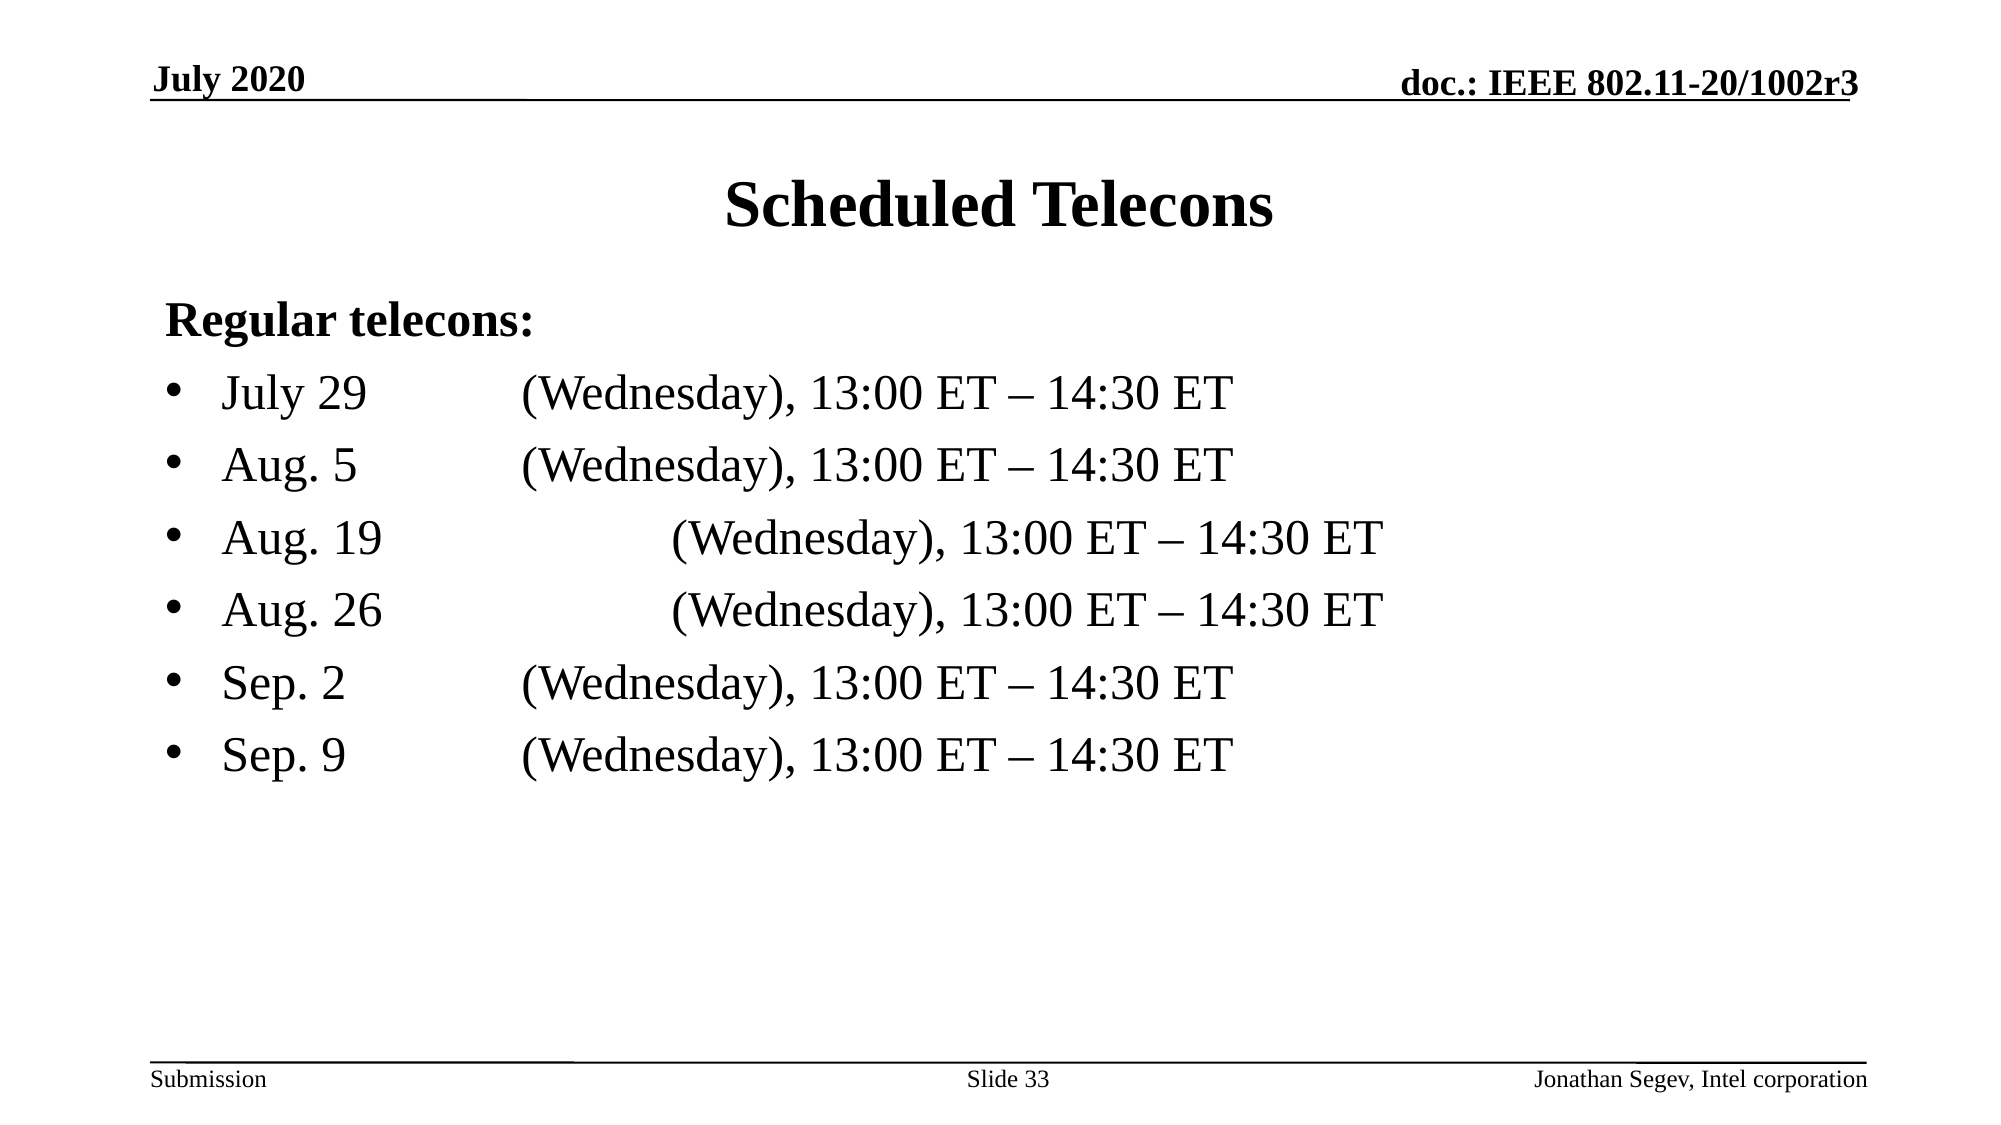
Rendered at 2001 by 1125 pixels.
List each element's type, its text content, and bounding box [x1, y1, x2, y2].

list Regular telecons: July 29 (Wednesday), 13:00 ET – 14:30 ET Aug. 5 (Wednesday), 13:00 ET – 14:30 ET Aug. 19 (Wednesday), 13:00 ET – 14:30 ET Aug. 26 (Wednesday), 13:00 ET – 14:30 ET Sep. 2 (Wednesday), 13:00 ET – 14:30 ET Sep. 9 (Wednesday), 13:00 ET – 14:30 ET [149, 278, 1850, 670]
footer Jonathan Segev, Intel corporation [1171, 1061, 1869, 1093]
title Scheduled Telecons [149, 112, 1850, 278]
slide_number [152, 54, 563, 100]
slide_number Slide 33 [950, 1061, 1067, 1123]
